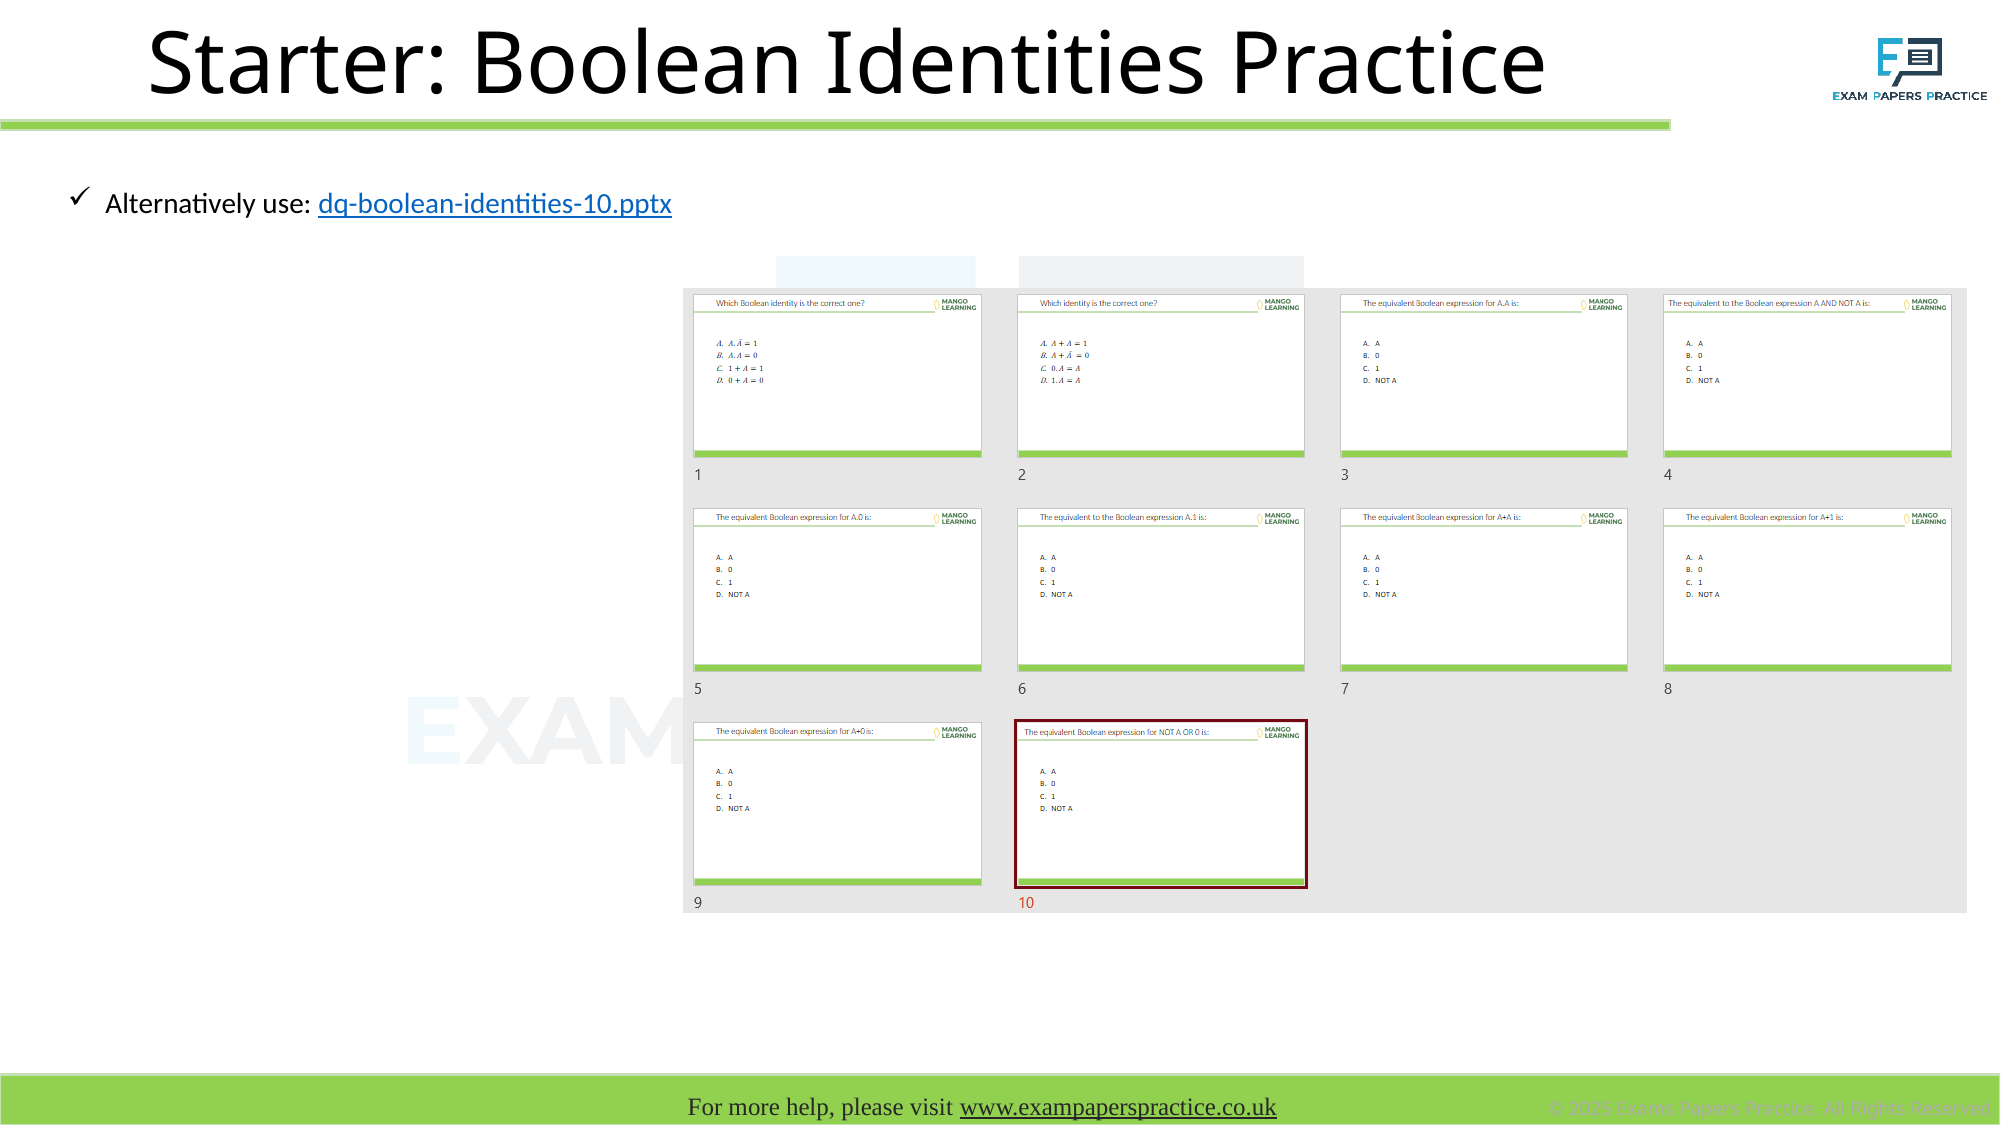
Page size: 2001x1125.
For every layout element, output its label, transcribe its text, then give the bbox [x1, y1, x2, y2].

title Starter: Boolean Identities Practice [132, 11, 1858, 121]
picture [683, 288, 1967, 913]
list Alternatively use: dq-boolean-identities-10.pptx [52, 181, 709, 895]
